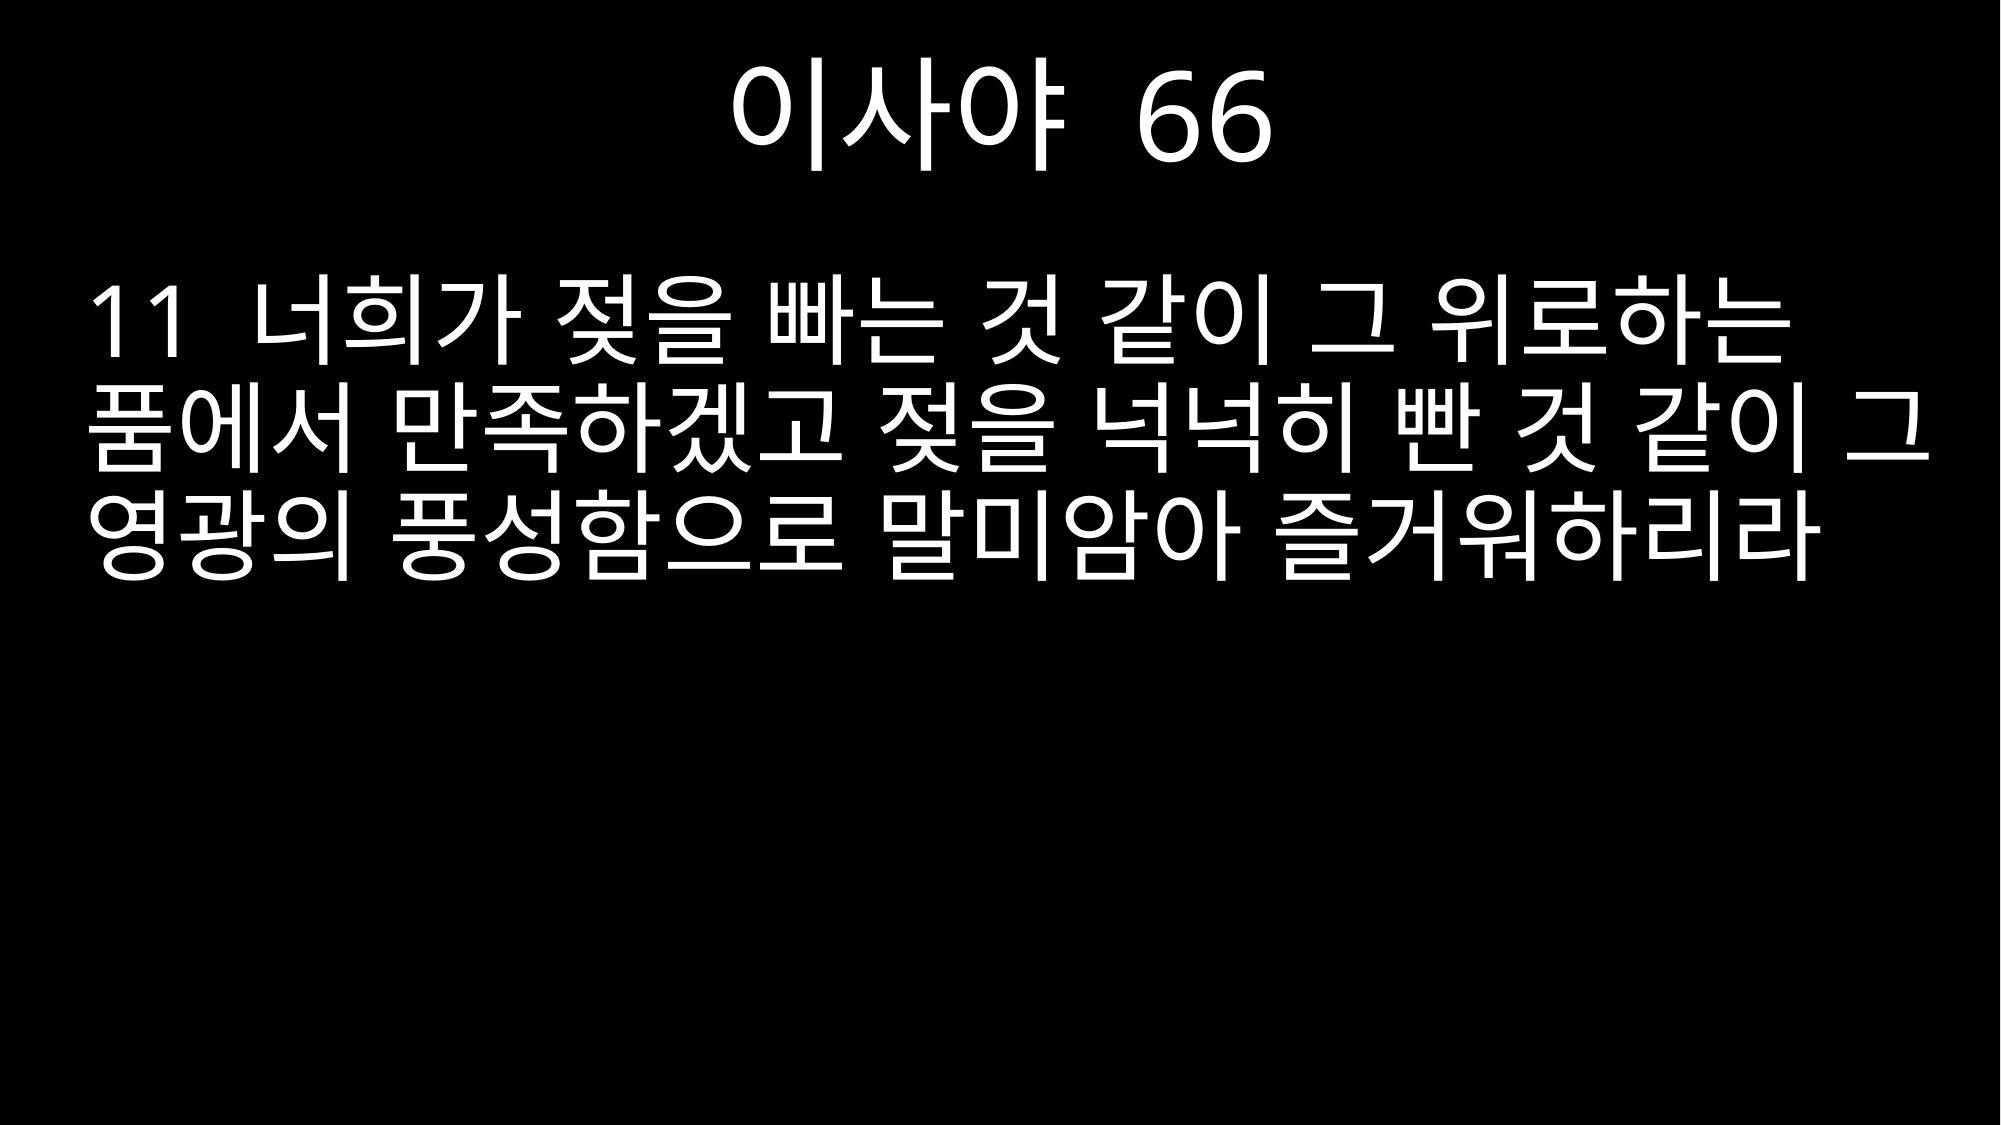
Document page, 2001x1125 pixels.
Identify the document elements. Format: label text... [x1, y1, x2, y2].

list 11 너희가 젖을 빠는 것 같이 그 위로하는 품에서 만족하겠고 젖을 넉넉히 빤 것 같이 그 영광의 풍성함으로 말미암아 즐거워하리라 [69, 263, 1953, 423]
footer 이사야 66 [0, 32, 2000, 192]
picture [0, 0, 2001, 1125]
